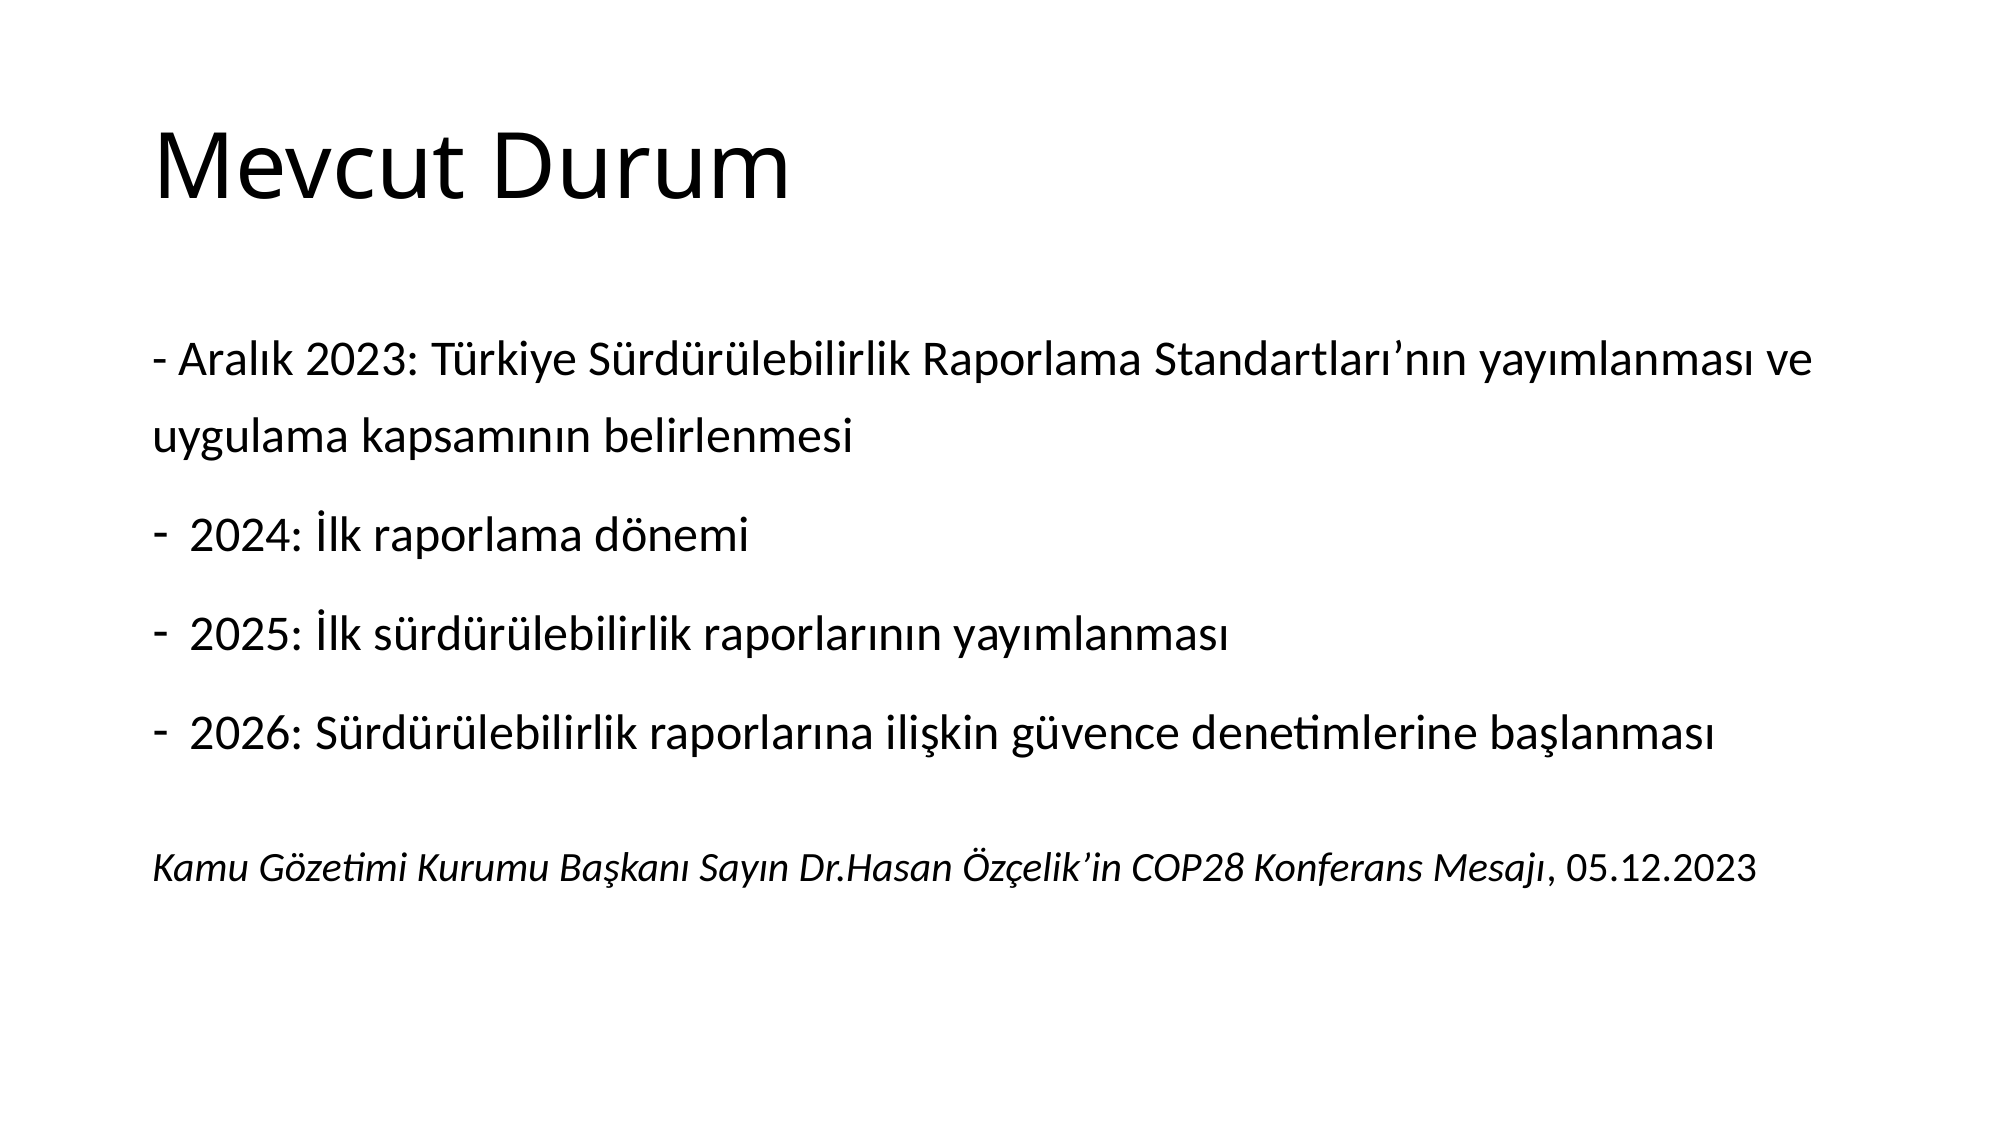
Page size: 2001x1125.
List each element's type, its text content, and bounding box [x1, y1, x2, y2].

title Mevcut Durum [137, 59, 1863, 278]
list - Aralık 2023: Türkiye Sürdürülebilirlik Raporlama Standartları’nın yayımlanması ve uygulama kapsamının belirlenmesi 2024: İlk raporlama dönemi 2025: İlk sürdürülebilirlik raporlarının yayımlanması 2026: Sürdürülebilirlik raporlarına ilişkin güvence denetimlerine başlanması Kamu Gözetimi Kurumu Başkanı Sayın Dr.Hasan Özçelik’in COP28 Konferans Mesajı, 05.12.2023 [137, 299, 1863, 1014]
